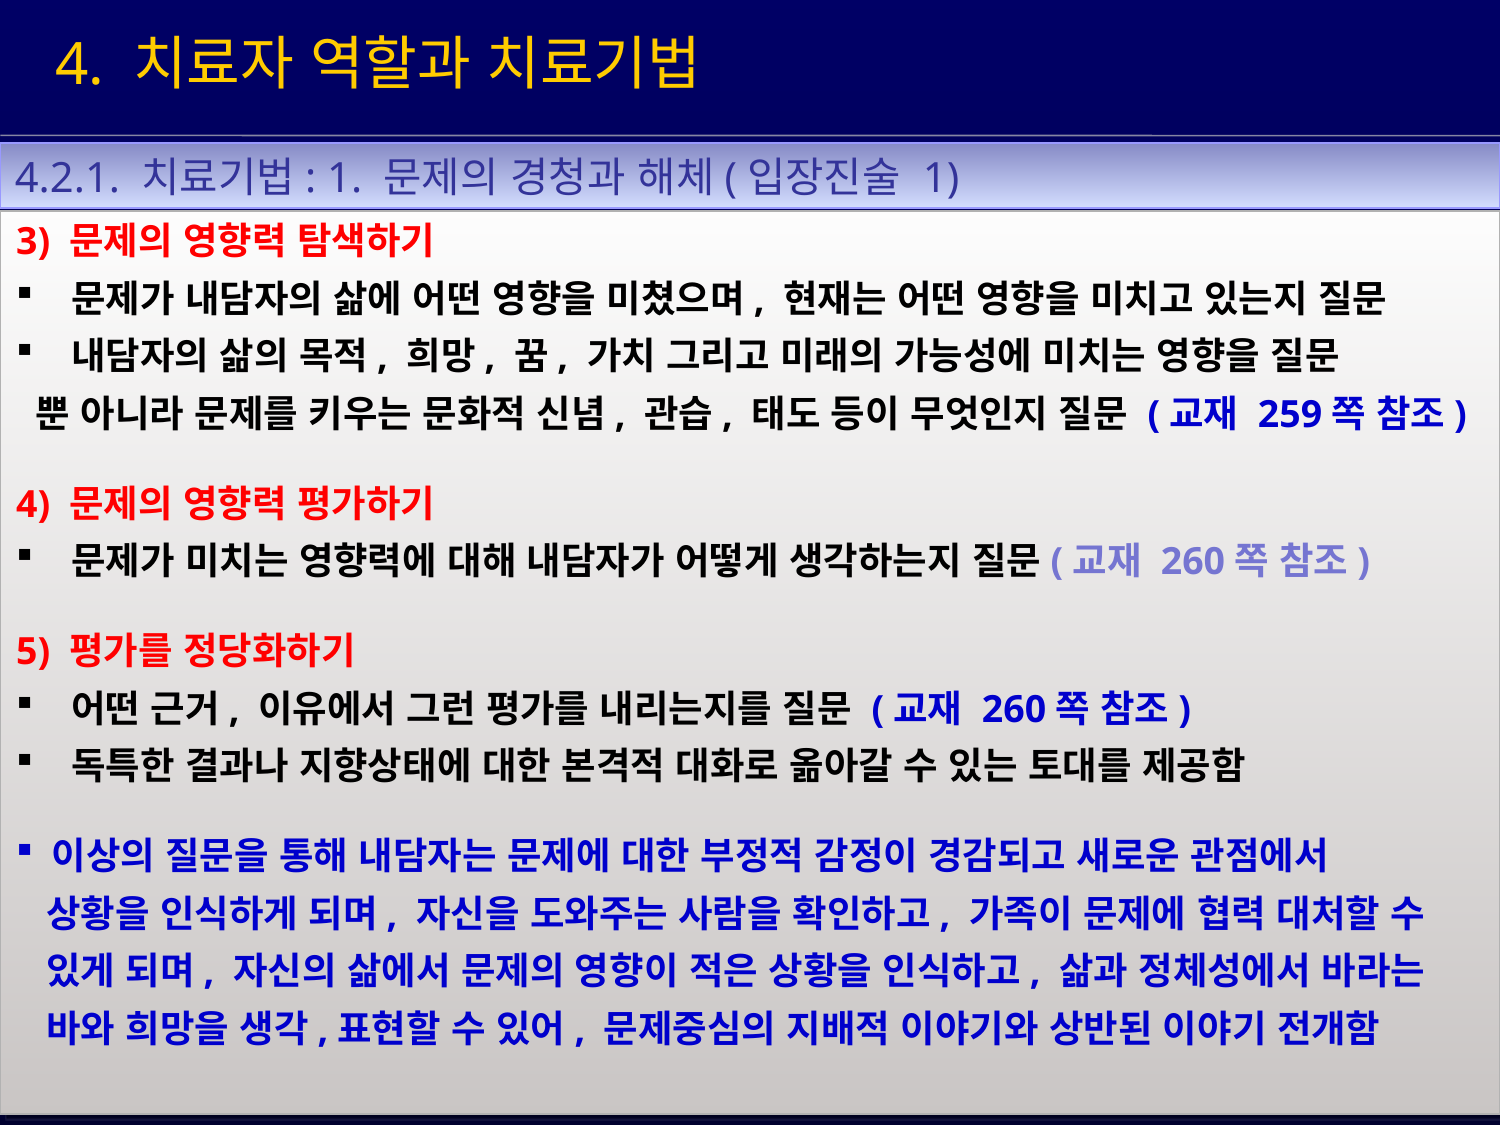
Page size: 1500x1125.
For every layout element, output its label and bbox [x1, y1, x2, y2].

text_box [0, 18, 1500, 1114]
